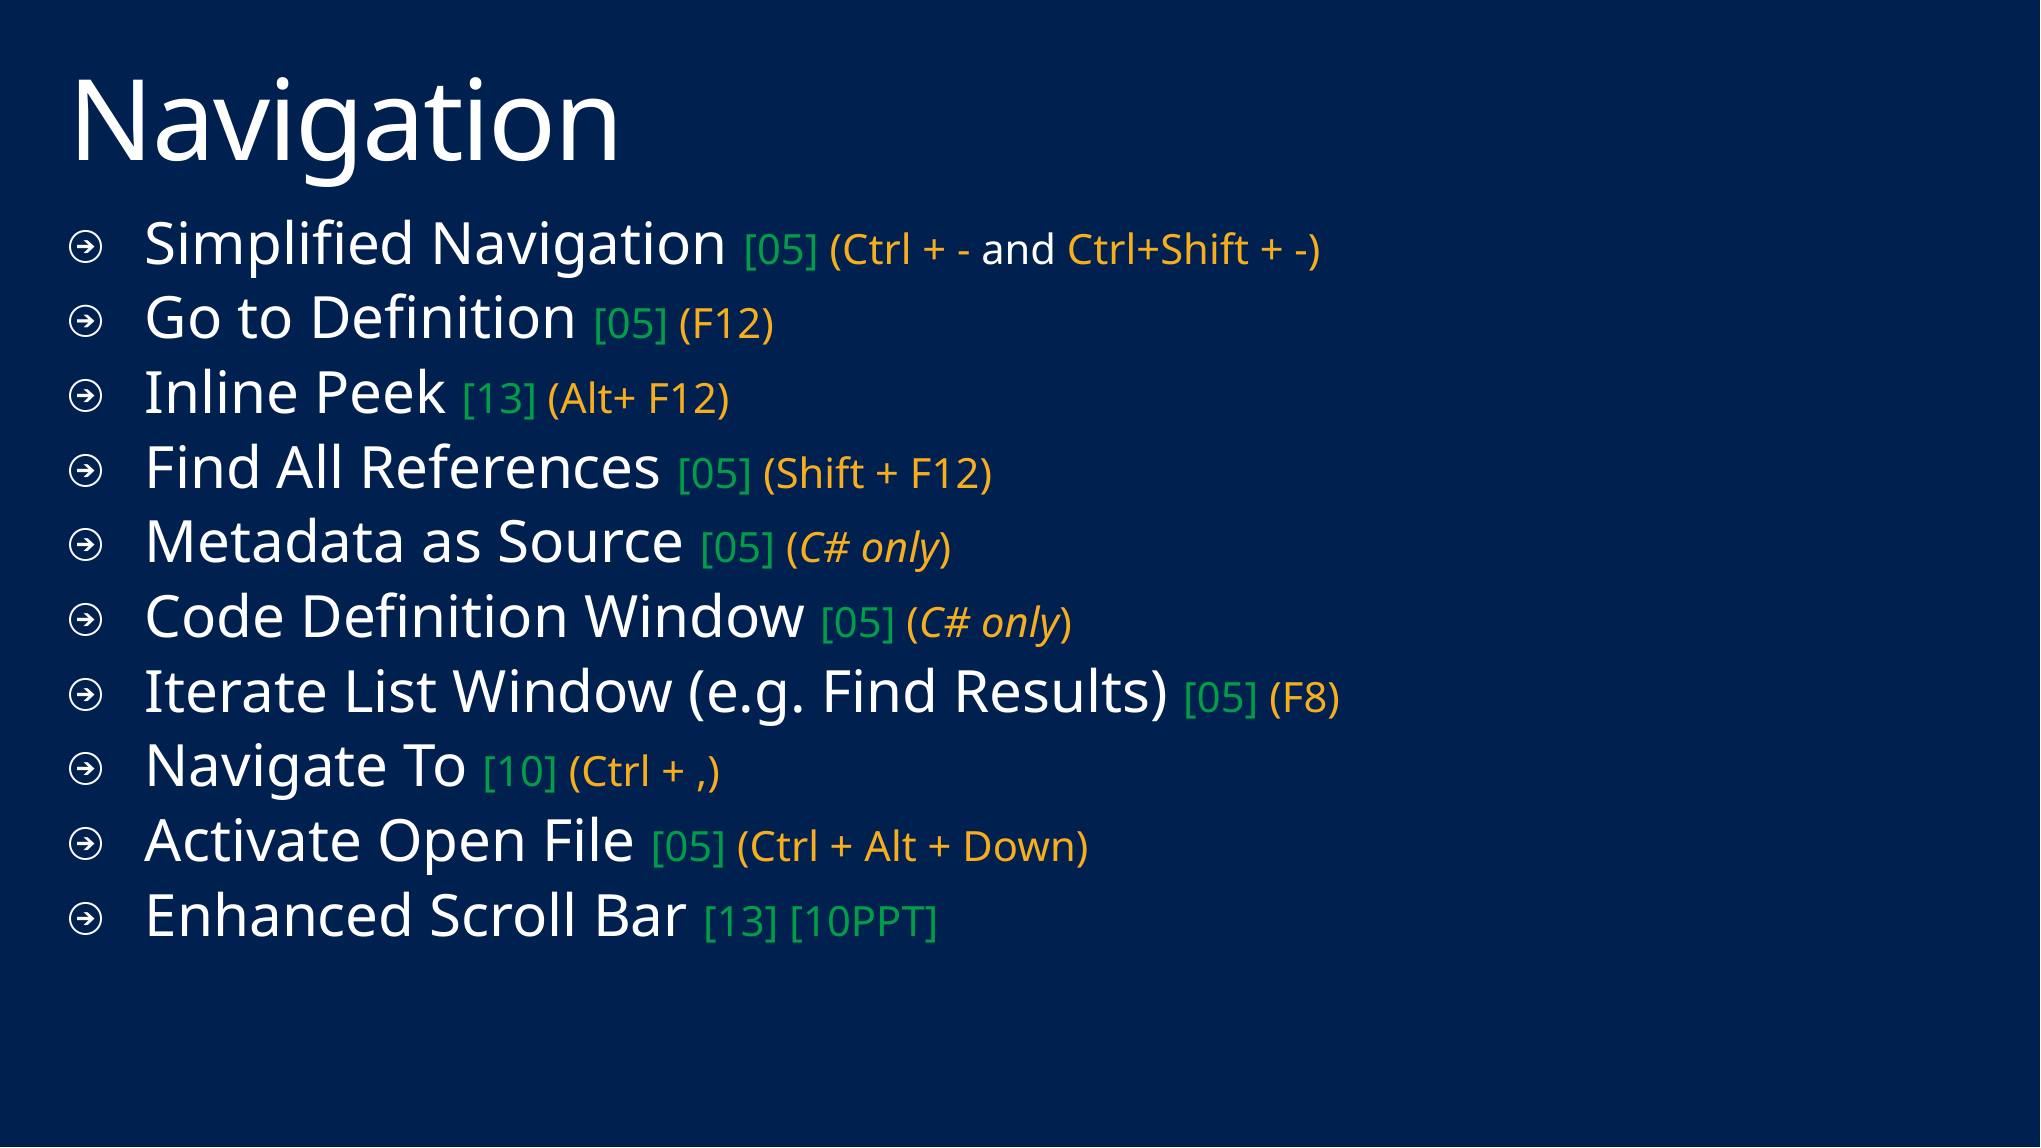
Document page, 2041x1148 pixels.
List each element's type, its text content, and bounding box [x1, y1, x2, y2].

picture [69, 445, 110, 487]
picture [69, 221, 110, 263]
list Simplified Navigation [05] (Ctrl + - and Ctrl+Shift + -) Go to Definition [05] (F12) Inline Peek [13] (Alt+ F12) Find All References [05] (Shift + F12) Metadata as Source [05] (C# only) Code Definition Window [05] (C# only) Iterate List Window (e.g. Find Results) [05] (F8) Navigate To [10] (Ctrl + ,) Activate Open File [05] (Ctrl + Alt + Down) Enhanced Scroll Bar [13] [10PPT] [45, 198, 1996, 993]
picture [69, 370, 110, 412]
picture [69, 519, 110, 561]
picture [69, 818, 110, 860]
picture [69, 296, 110, 337]
picture [69, 669, 110, 711]
title Navigation [45, 48, 1996, 198]
picture [69, 893, 110, 935]
picture [69, 594, 110, 636]
picture [69, 743, 110, 785]
